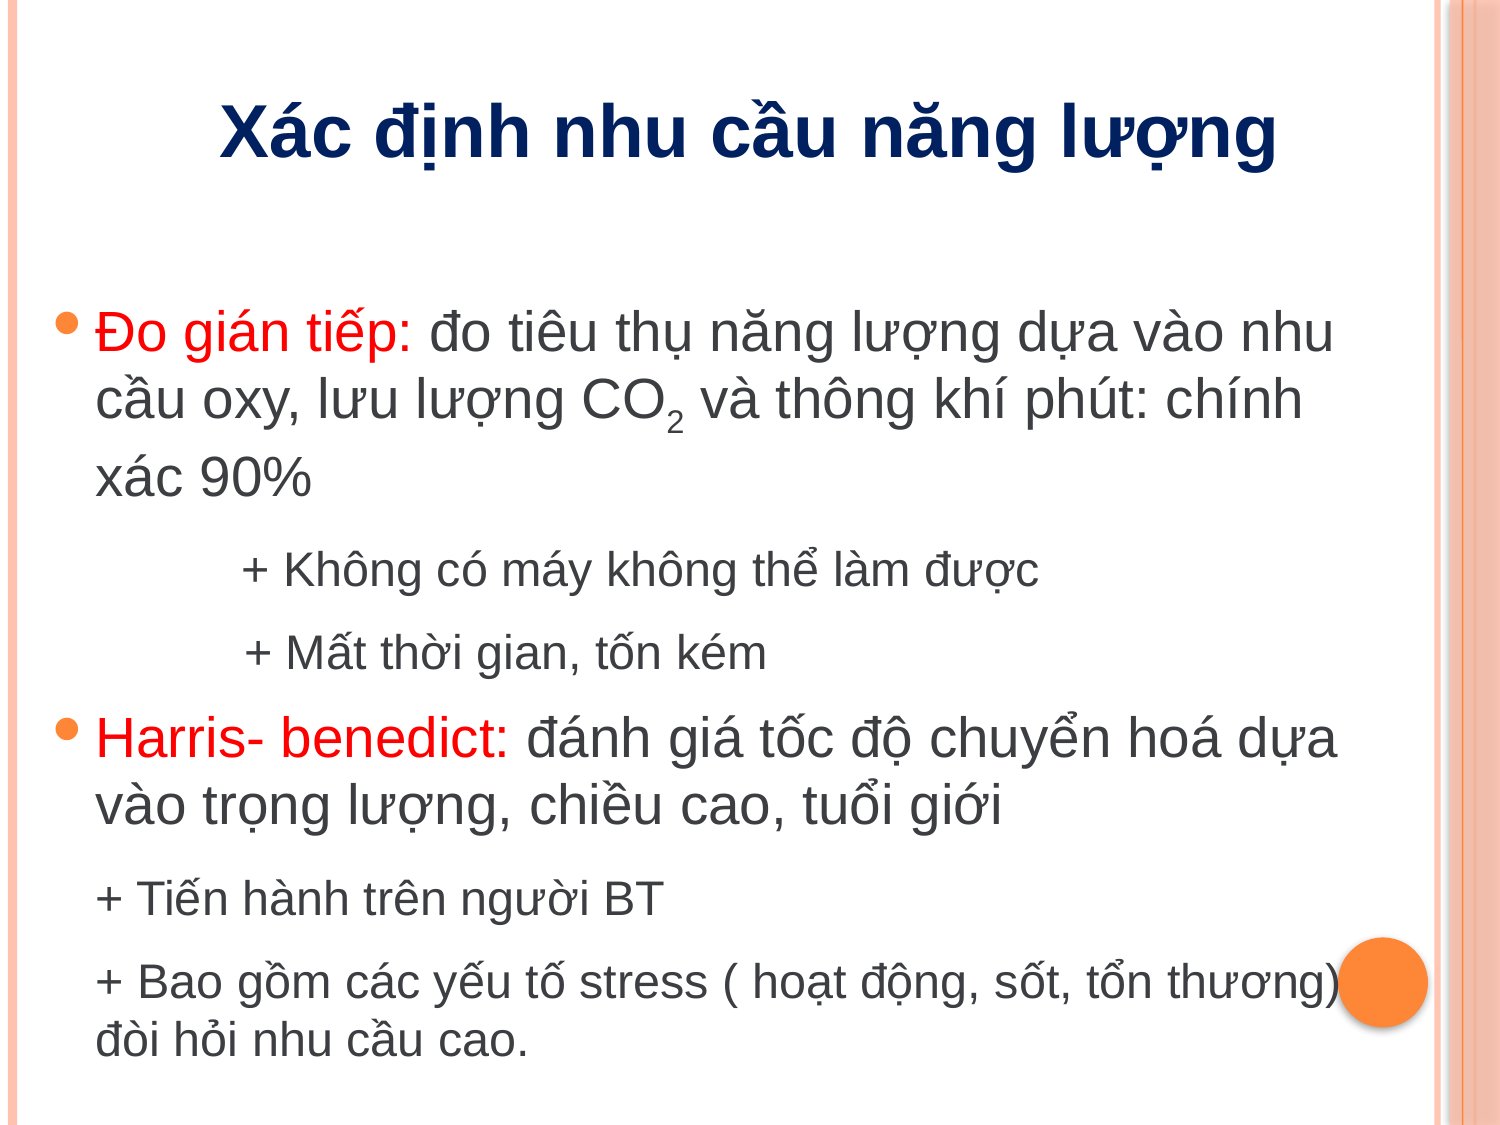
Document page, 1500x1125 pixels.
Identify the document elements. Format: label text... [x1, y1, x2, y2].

title Xác định nhu cầu năng lượng [75, 24, 1425, 180]
list Đo gián tiếp: đo tiêu thụ năng lượng dựa vào nhu cầu oxy, lưu lượng CO2 và thông khí phút: chính xác 90% + Không có máy không thể làm được + Mất thời gian, tốn kém Harris- benedict: đánh giá tốc độ chuyển hoá dựa vào trọng lượng, chiều cao, tuổi giới + Tiến hành trên người BT + Bao gồm các yếu tố stress ( hoạt động, sốt, tổn thương) đòi hỏi nhu cầu cao. [37, 287, 1388, 1075]
